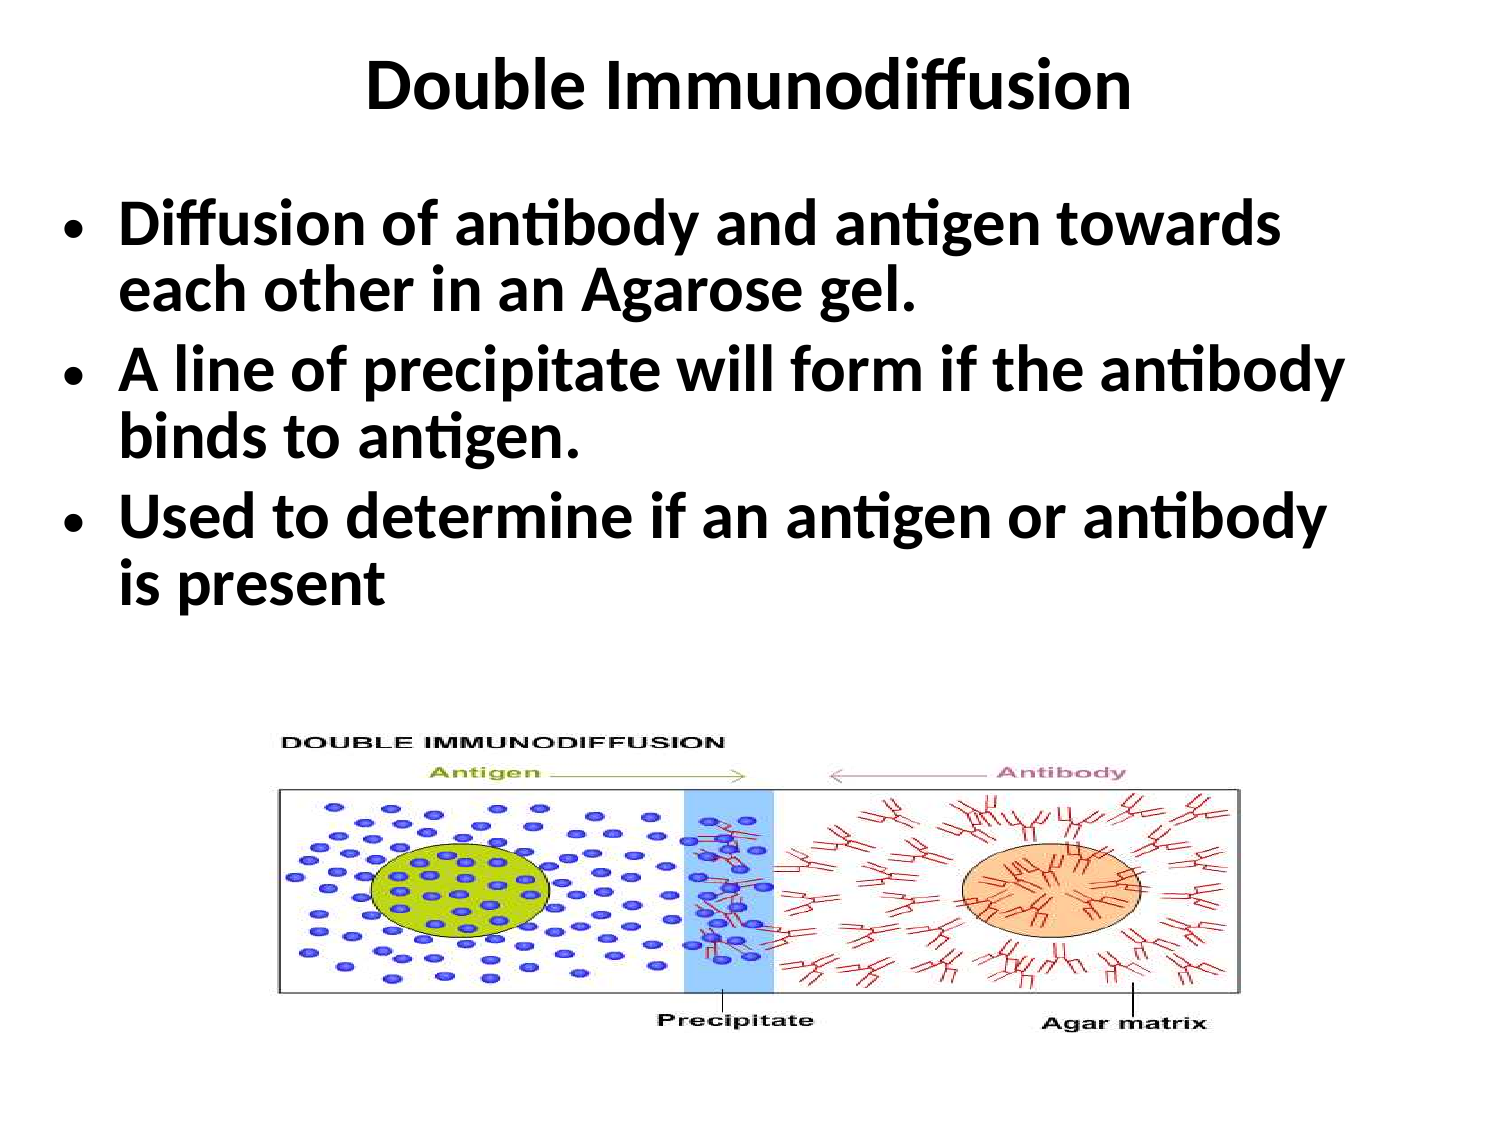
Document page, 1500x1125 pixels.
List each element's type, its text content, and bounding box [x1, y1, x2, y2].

list Diffusion of antibody and antigen towards each other in an Agarose gel. A line of precipitate will form if the antibody binds to antigen. Used to determine if an antigen or antibody is present [46, 187, 1397, 930]
picture [269, 702, 1255, 1079]
title Double Immunodiffusion [75, 45, 1425, 233]
